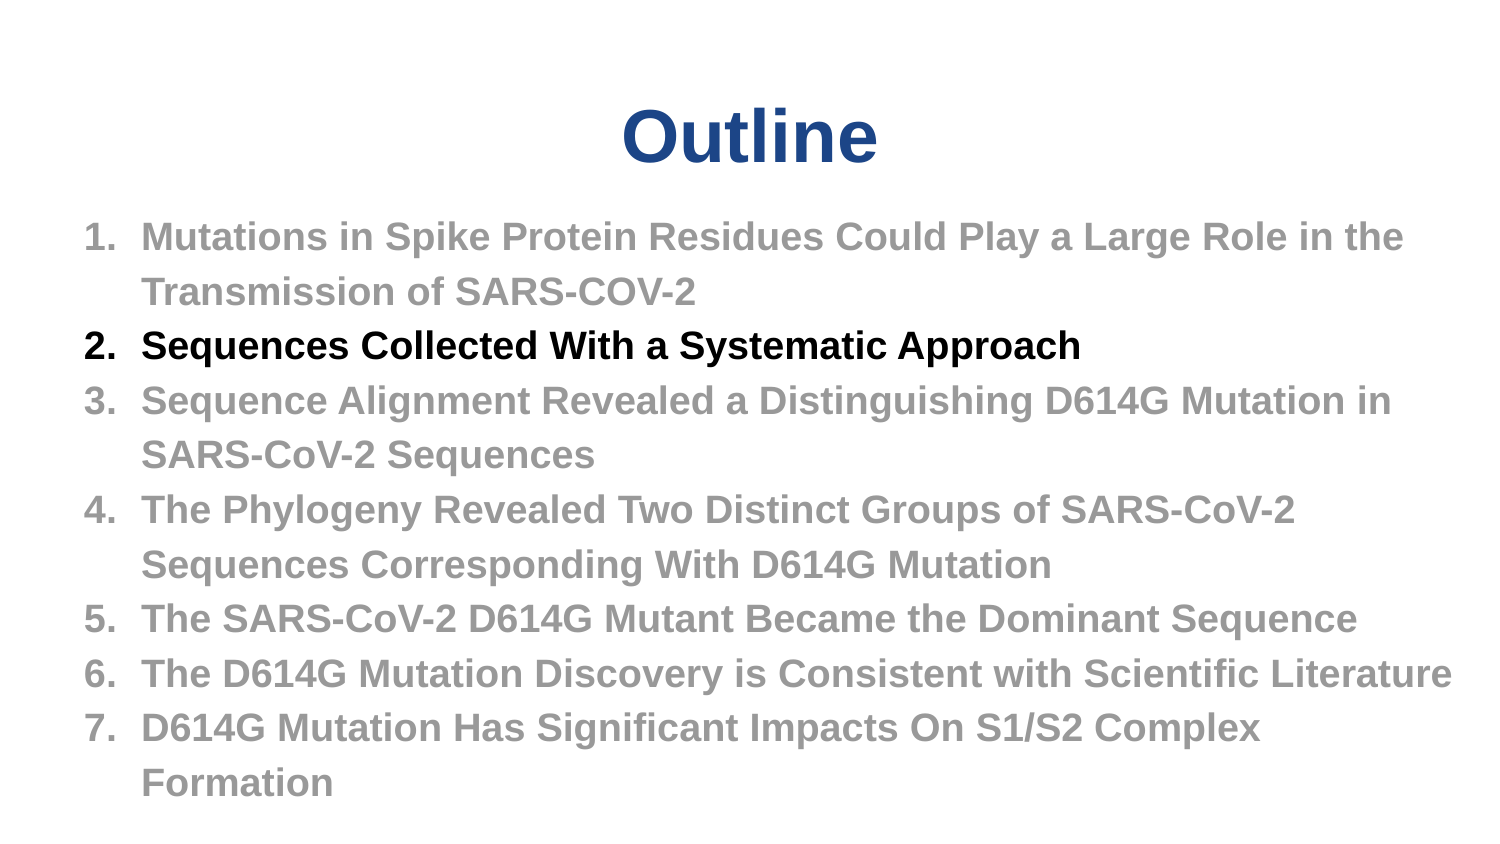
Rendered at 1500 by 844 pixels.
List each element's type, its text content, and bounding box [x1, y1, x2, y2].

title Outline [51, 72, 1449, 189]
list Mutations in Spike Protein Residues Could Play a Large Role in the Transmission of SARS-COV-2 Sequences Collected With a Systematic Approach Sequence Alignment Revealed a Distinguishing D614G Mutation in SARS-CoV-2 Sequences The Phylogeny Revealed Two Distinct Groups of SARS-CoV-2 Sequences Corresponding With D614G Mutation The SARS-CoV-2 D614G Mutant Became the Dominant Sequence The D614G Mutation Discovery is Consistent with Scientific Literature D614G Mutation Has Significant Impacts On S1/S2 Complex Formation [51, 189, 1476, 750]
